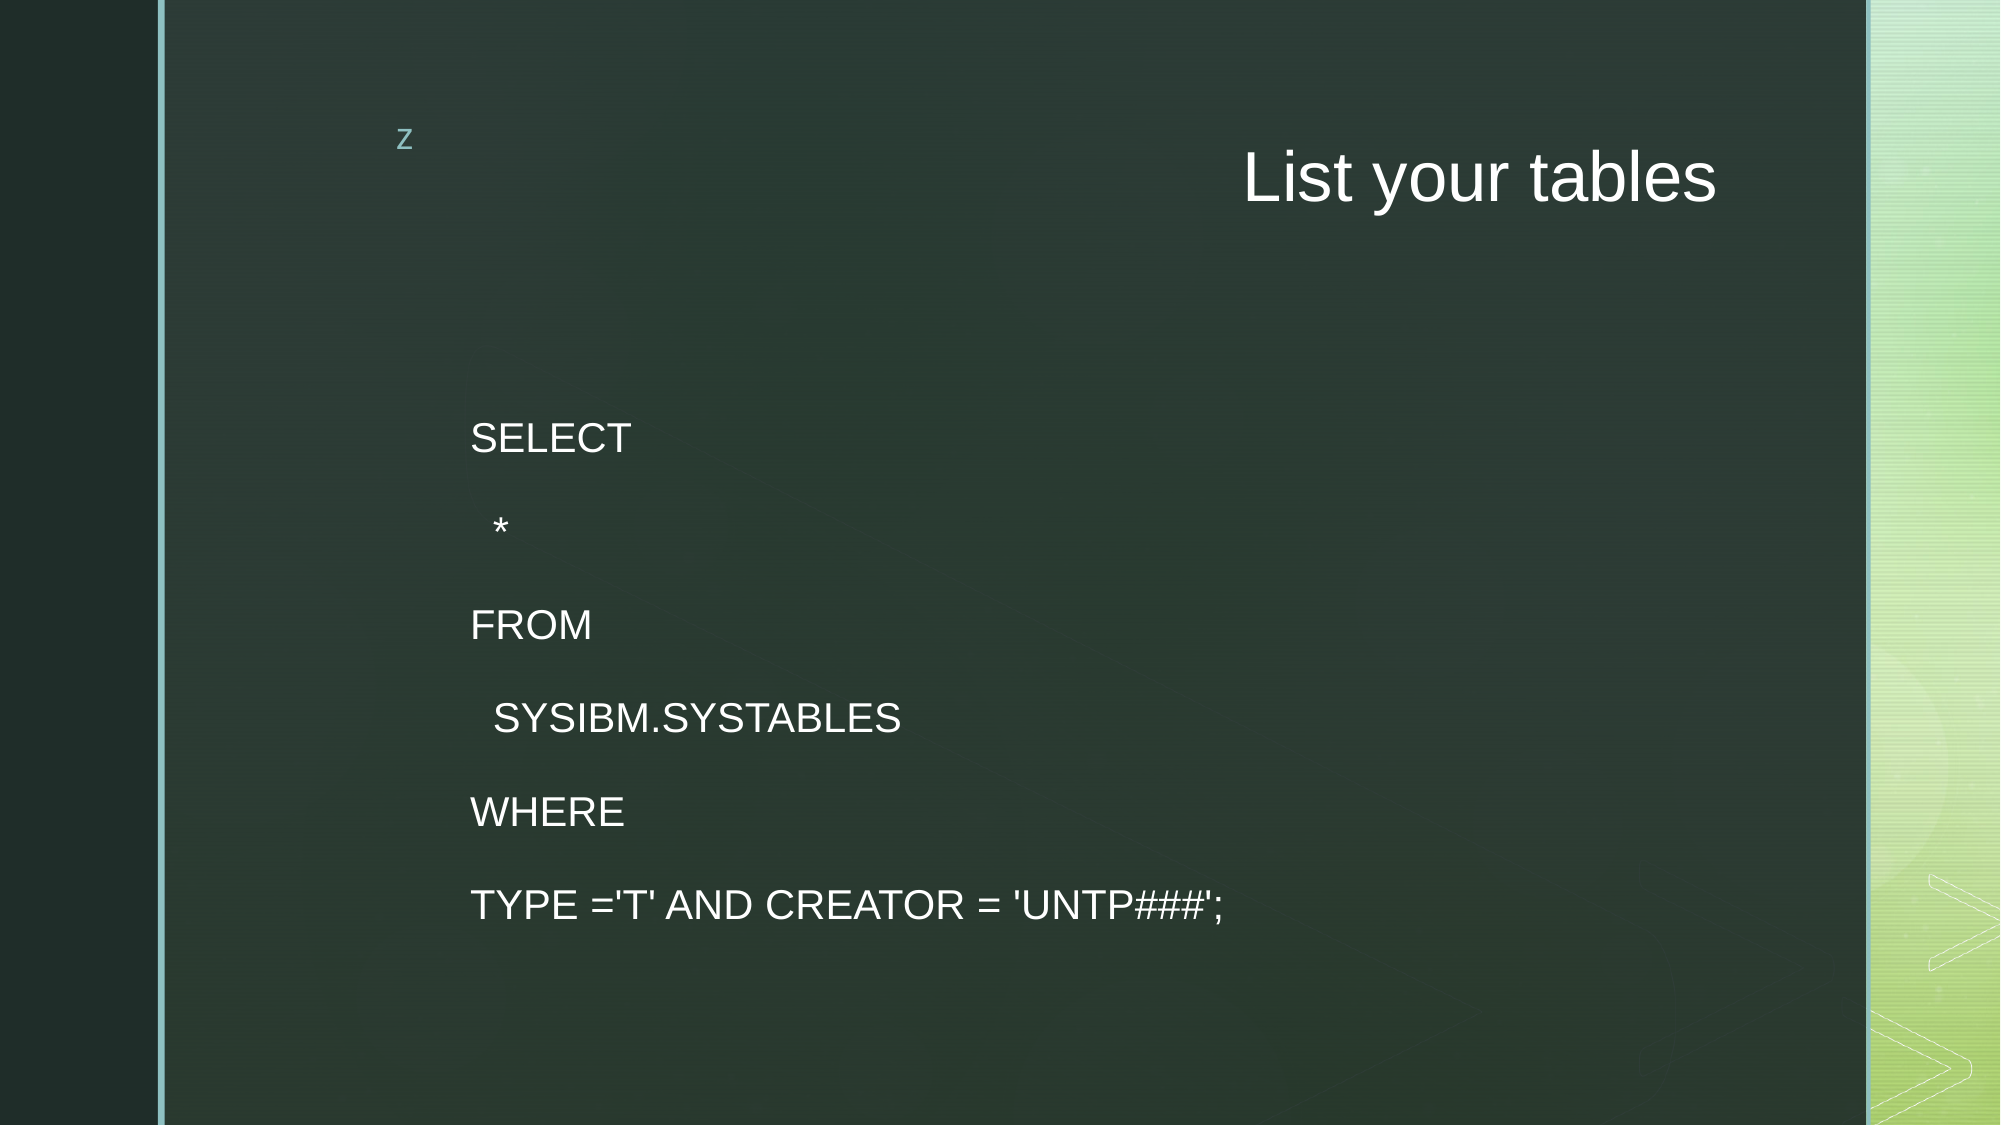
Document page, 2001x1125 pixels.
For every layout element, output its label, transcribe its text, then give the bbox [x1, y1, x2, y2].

picture [1871, 0, 2001, 1125]
list SELECT * FROM SYSIBM.SYSTABLES WHERE TYPE ='T' AND CREATOR = 'UNTP###'; [454, 336, 1734, 993]
title List your tables [428, 132, 1734, 310]
